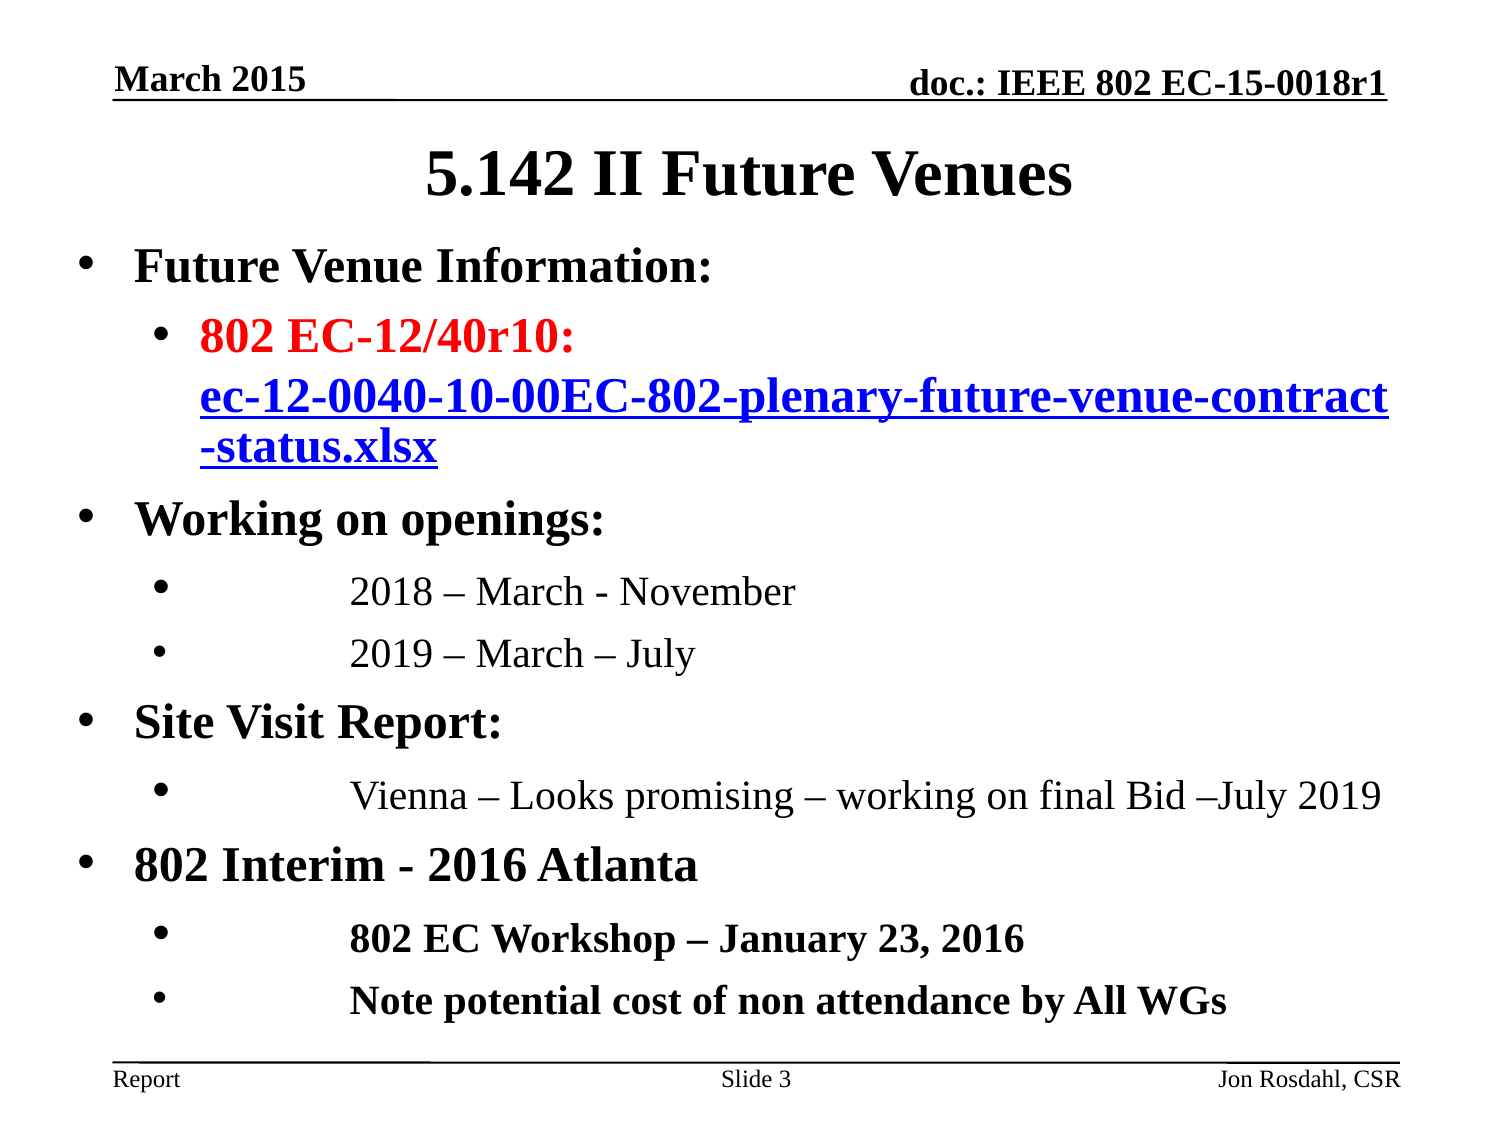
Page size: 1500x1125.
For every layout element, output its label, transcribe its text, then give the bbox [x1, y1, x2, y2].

title 5.142 II Future Venues [112, 112, 1388, 224]
slide_number Slide 3 [712, 1061, 800, 1123]
footer Jon Rosdahl, CSR [878, 1061, 1402, 1093]
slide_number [114, 54, 423, 100]
list Future Venue Information: 802 EC-12/40r10: ec-12-0040-10-00EC-802-plenary-future-venue-contract-status.xlsx Working on openings: 2018 – March - November 2019 – March – July Site Visit Report: Vienna – Looks promising – working on final Bid –July 2019 802 Interim - 2016 Atlanta 802 EC Workshop – January 23, 2016 Note potential cost of non attendance by All WGs [62, 224, 1413, 1051]
